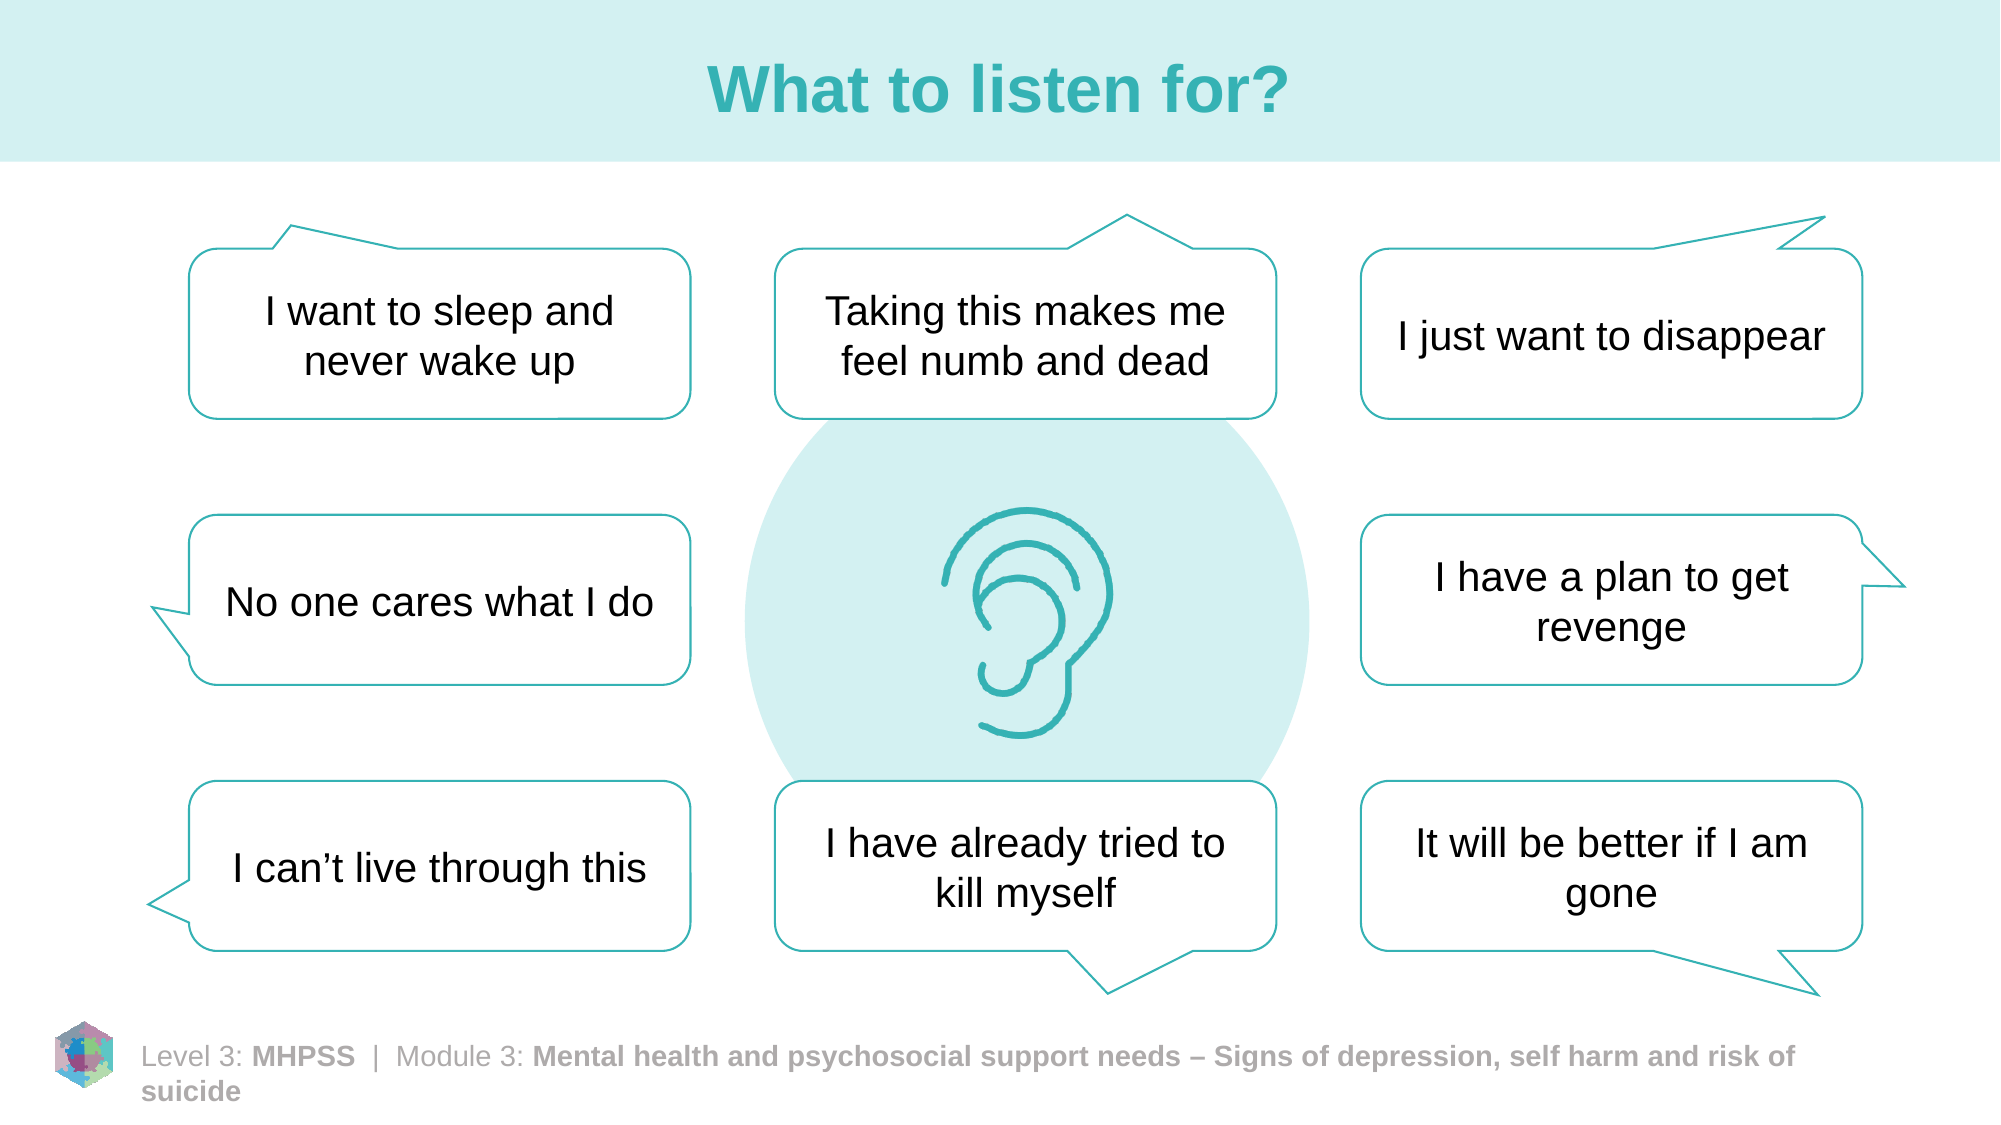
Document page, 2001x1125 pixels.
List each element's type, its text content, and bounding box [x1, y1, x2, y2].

text_box [744, 419, 1310, 783]
picture [861, 455, 1193, 787]
text_box It will be better if I am gone [1360, 780, 1863, 996]
text_box Taking this makes me feel numb and dead [774, 214, 1277, 419]
title What to listen for? [137, 19, 1863, 163]
text_box No one cares what I do [152, 514, 691, 685]
text_box I have a plan to get revenge [1360, 514, 1905, 685]
text_box I just want to disappear [1360, 216, 1863, 419]
text_box I want to sleep and never wake up [188, 225, 691, 419]
picture [55, 1021, 113, 1088]
text_box I have already tried to kill myself [774, 780, 1277, 994]
text_box I can’t live through this [148, 780, 691, 951]
